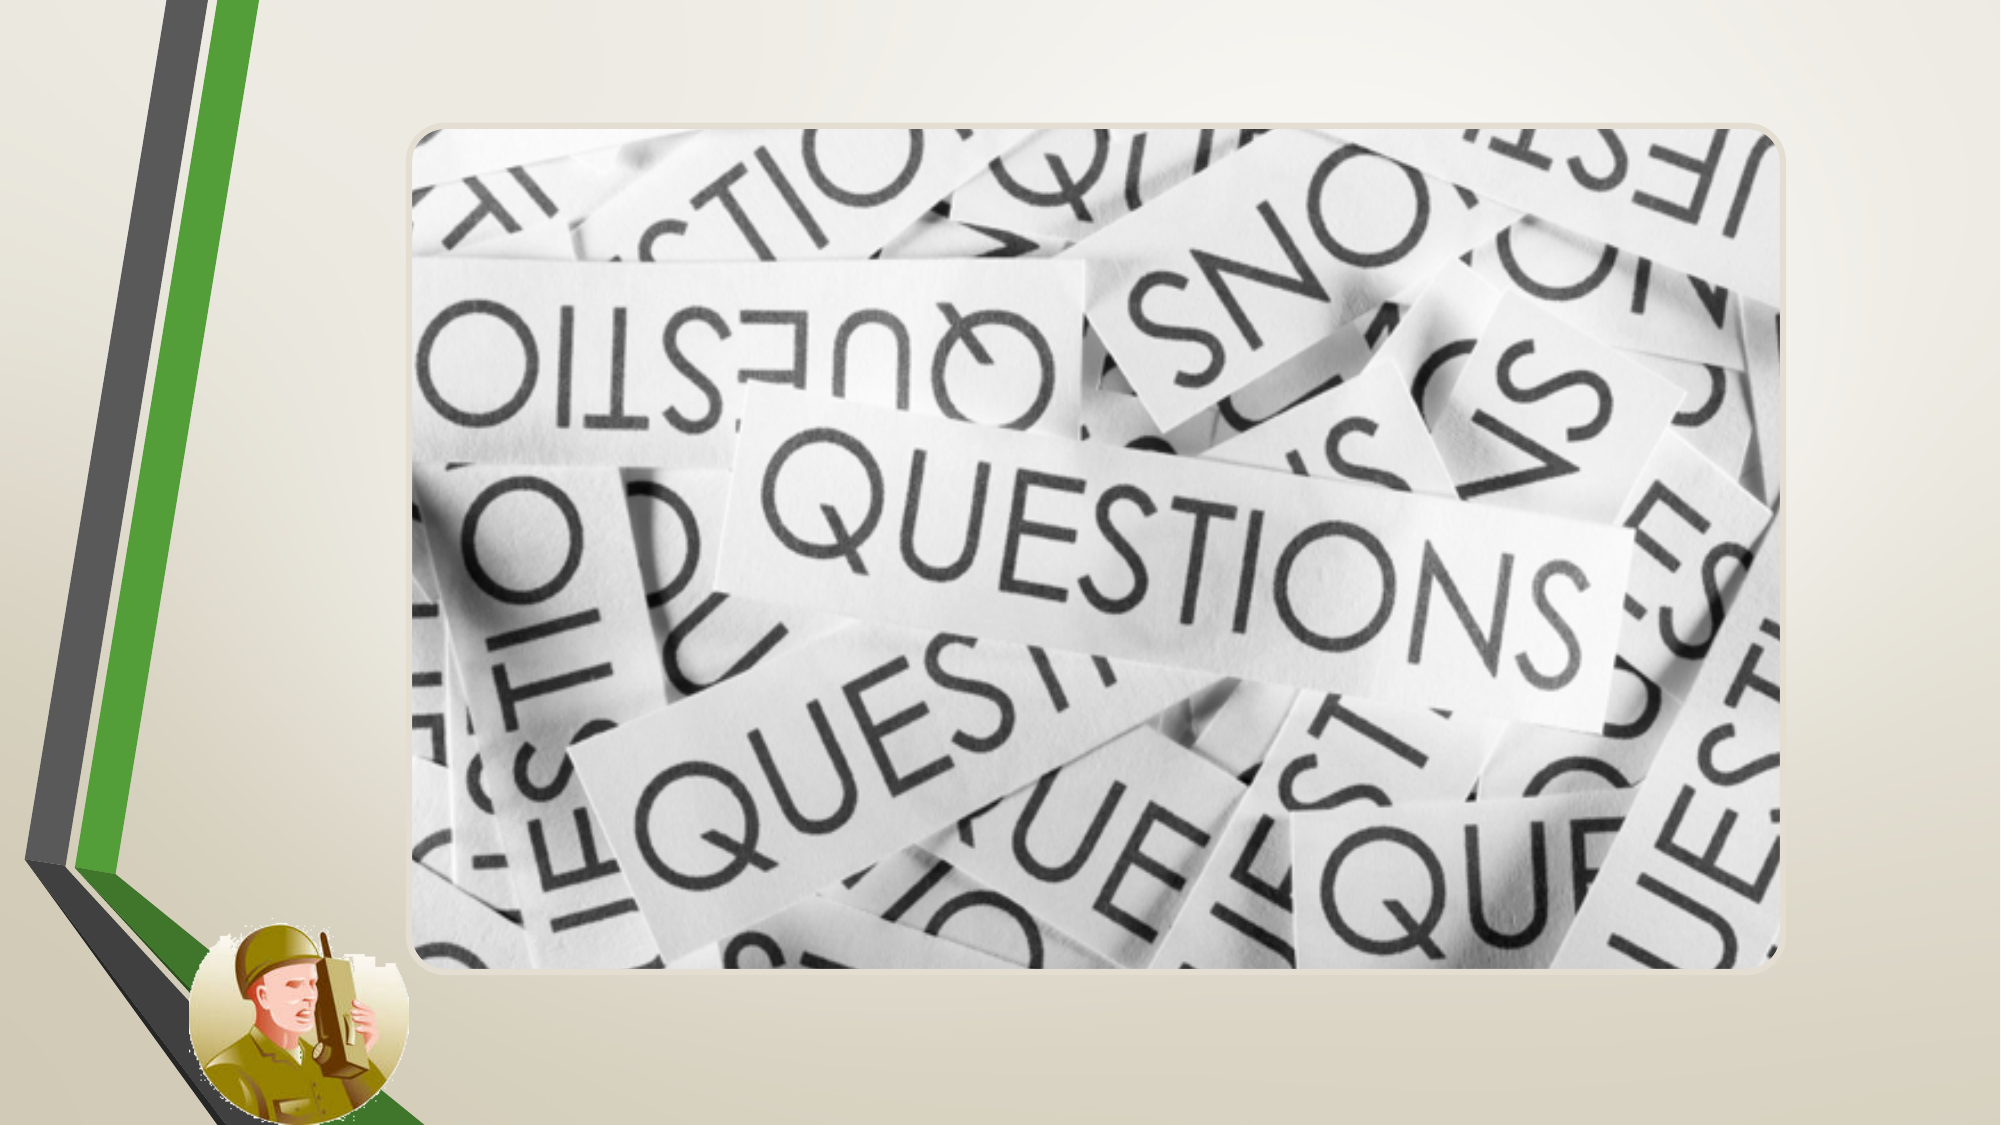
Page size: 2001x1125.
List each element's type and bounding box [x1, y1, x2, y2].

picture [189, 125, 1784, 1125]
